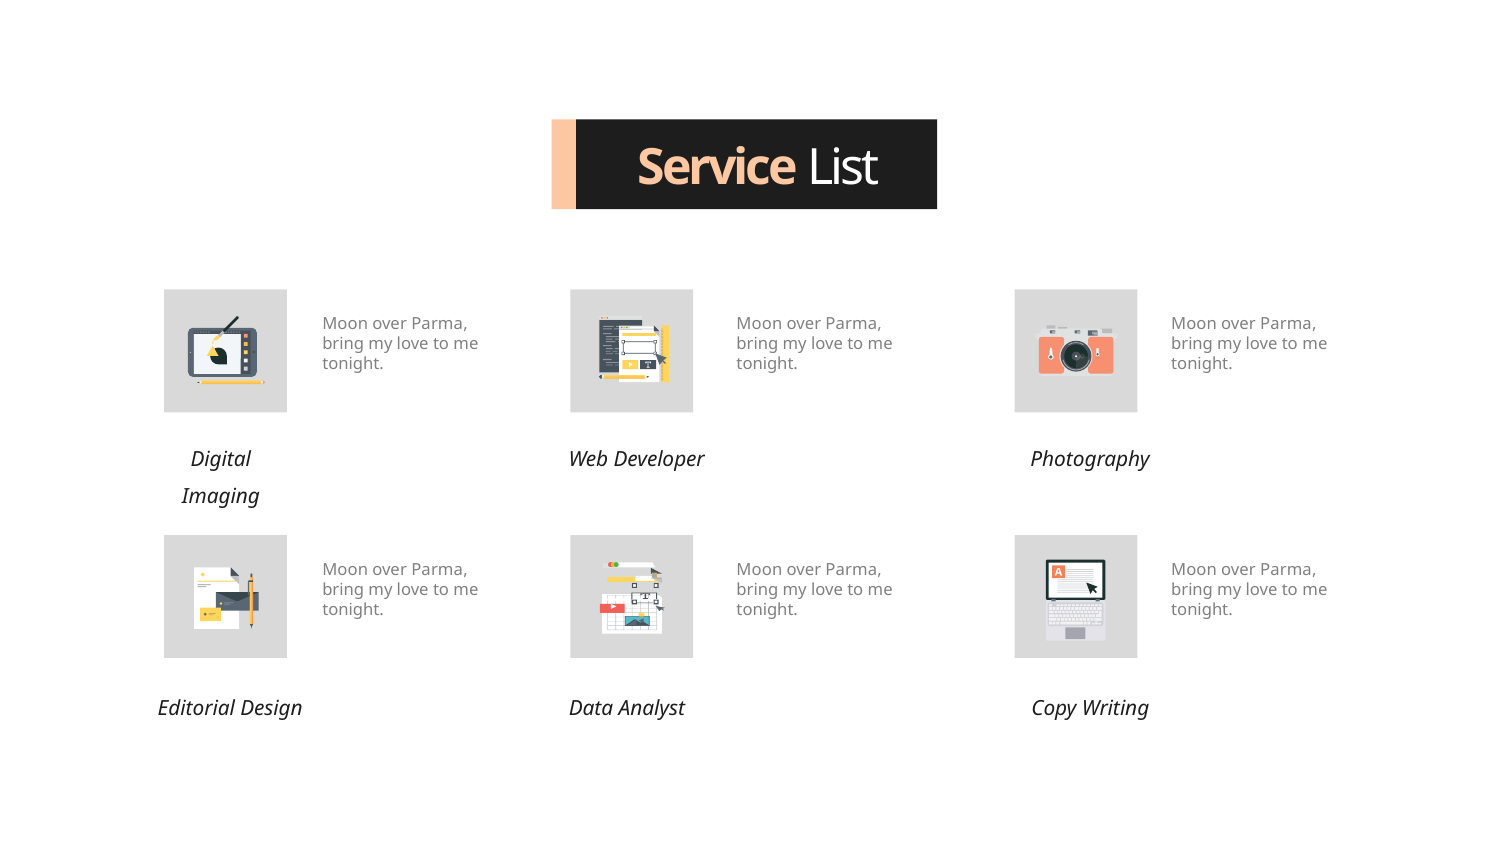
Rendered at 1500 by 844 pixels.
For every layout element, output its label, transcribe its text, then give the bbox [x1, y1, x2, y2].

text_box [574, 117, 939, 211]
text_box Moon over Parma, bring my love to me tonight. [307, 551, 497, 627]
text_box [568, 533, 695, 660]
text_box Moon over Parma, bring my love to me tonight. [721, 305, 911, 381]
text_box [1012, 287, 1139, 414]
text_box Data Analyst [542, 675, 713, 728]
text_box Moon over Parma, bring my love to me tonight. [1156, 551, 1346, 627]
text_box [193, 566, 259, 630]
text_box [162, 533, 289, 660]
text_box Moon over Parma, bring my love to me tonight. [721, 551, 911, 627]
text_box Photography [1005, 425, 1176, 478]
text_box [1012, 533, 1139, 660]
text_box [1045, 559, 1106, 642]
text_box Moon over Parma, bring my love to me tonight. [1156, 305, 1346, 381]
text_box [568, 287, 695, 414]
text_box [187, 315, 266, 385]
text_box Editorial Design [135, 675, 325, 728]
text_box Copy Writing [1005, 675, 1176, 728]
text_box [162, 287, 289, 414]
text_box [1033, 325, 1119, 377]
text_box Moon over Parma, bring my love to me tonight. [307, 305, 497, 381]
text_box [598, 315, 670, 383]
text_box Web Developer [551, 425, 722, 478]
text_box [599, 561, 666, 634]
text_box Service List [577, 119, 939, 210]
text_box Digital Imaging [135, 425, 306, 516]
text_box [549, 117, 574, 211]
